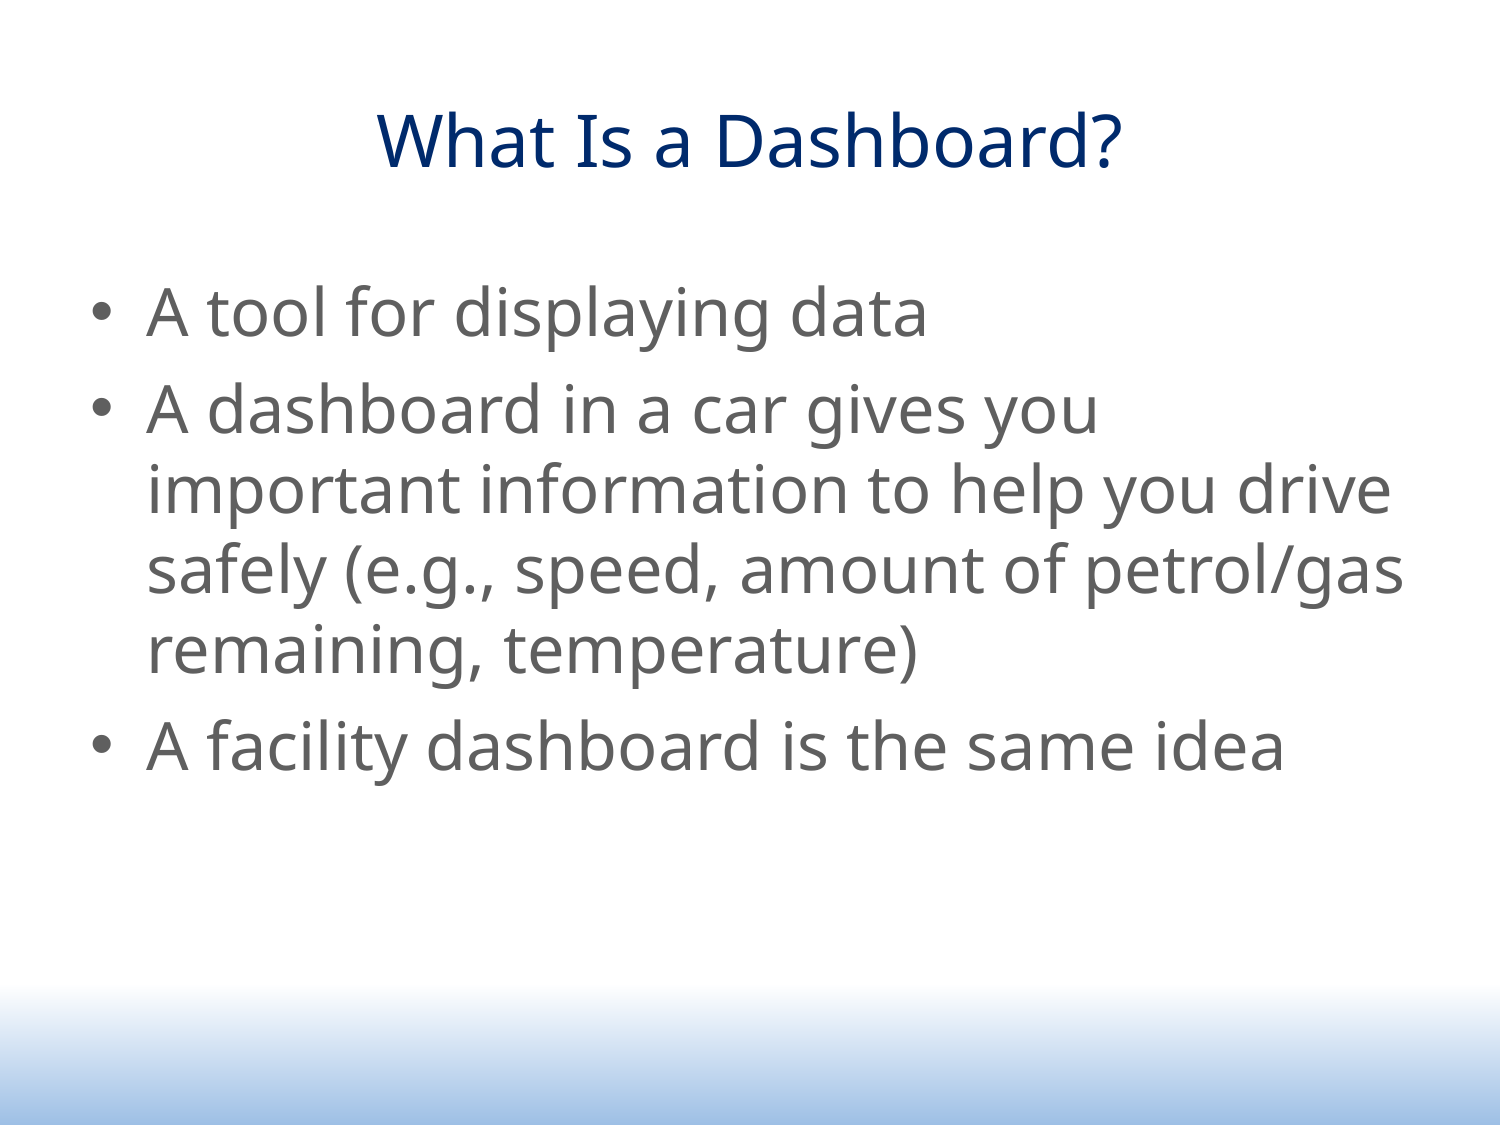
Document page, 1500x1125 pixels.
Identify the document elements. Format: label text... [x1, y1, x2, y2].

list A tool for displaying data A dashboard in a car gives you important information to help you drive safely (e.g., speed, amount of petrol/gas remaining, temperature) A facility dashboard is the same idea [75, 262, 1425, 1005]
title What Is a Dashboard? [75, 45, 1425, 233]
